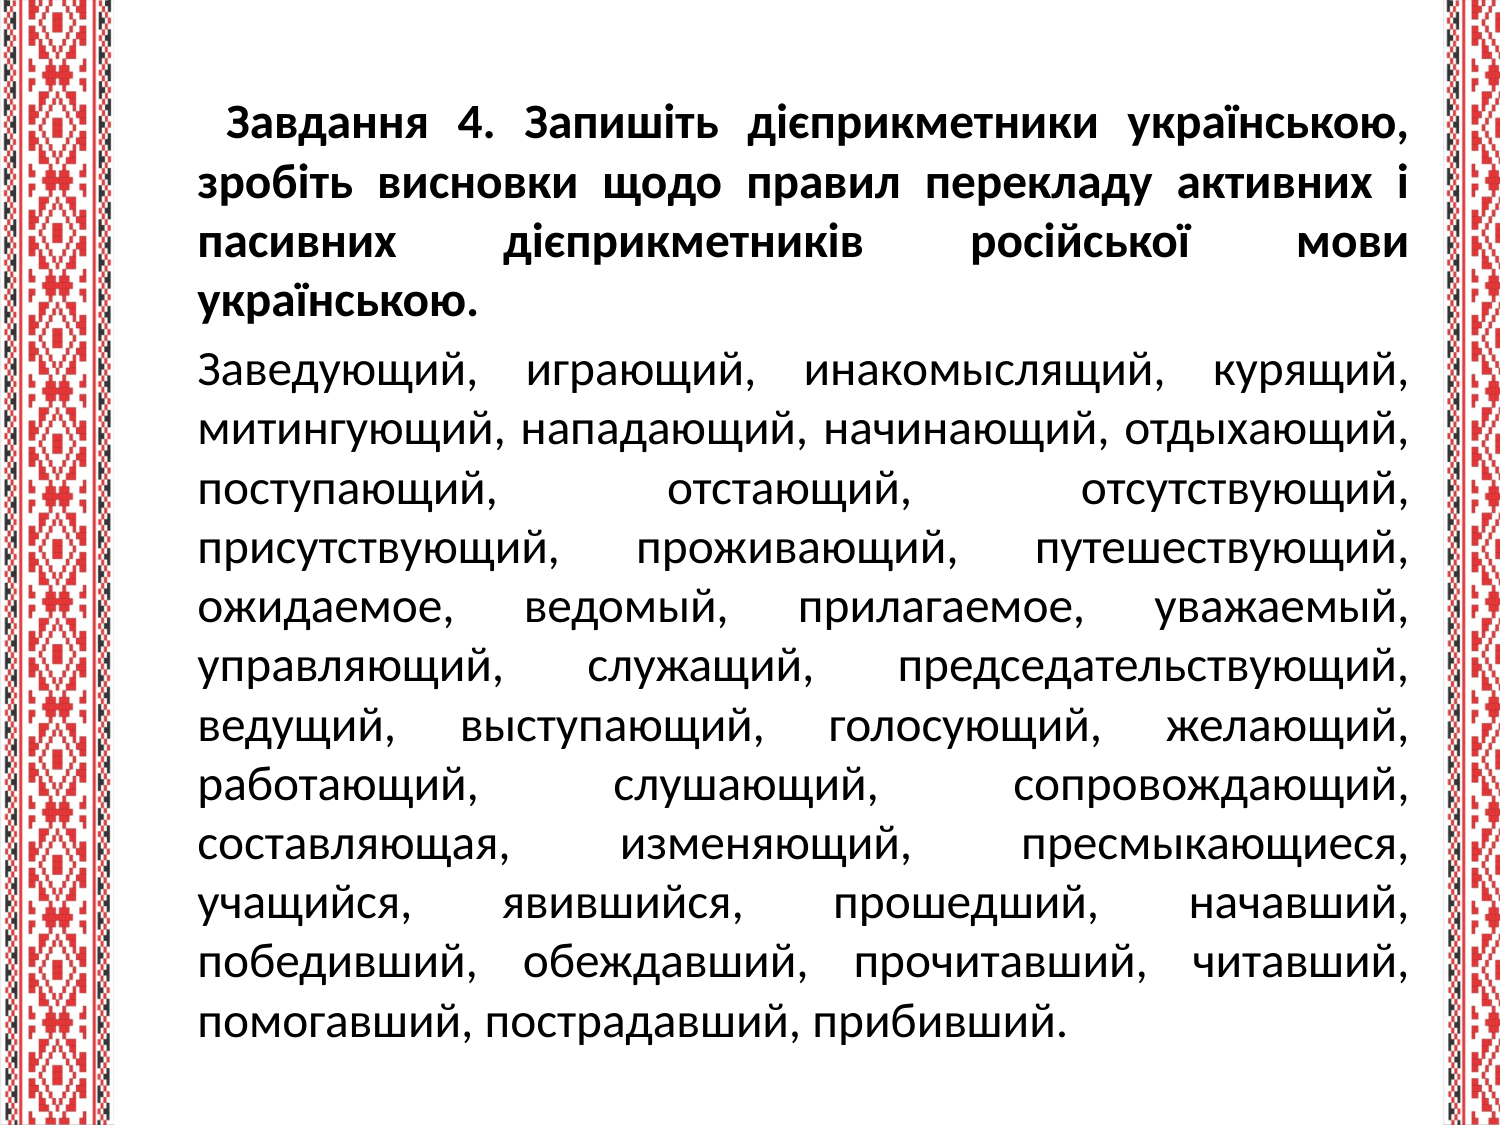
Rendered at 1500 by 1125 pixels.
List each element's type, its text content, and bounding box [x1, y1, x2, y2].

picture [937, 1, 1500, 1124]
picture [0, 1, 620, 1124]
list Завдання 4. Запишіть дієприкметники українською, зробіть висновки щодо правил перекладу активних і пасивних дієприкметників російської мови українською. Заведующий, играющий, инакомыслящий, курящий, митингующий, нападающий, начинающий, отдыхающий, поступающий, отстающий, отсутствующий, присутствующий, проживающий, путешествующий, ожидаемое, ведомый, прилагаемое, уважаемый, управляющий, служащий, председательствующий, ведущий, выступающий, голосующий, желающий, работающий, слушающий, сопровождающий, составляющая, изменяющий, пресмыкающиеся, учащийся, явившийся, прошедший, начавший, победивший, обеждавший, прочитавший, читавший, помогавший, пострадавший, прибивший. [128, 82, 1425, 1067]
